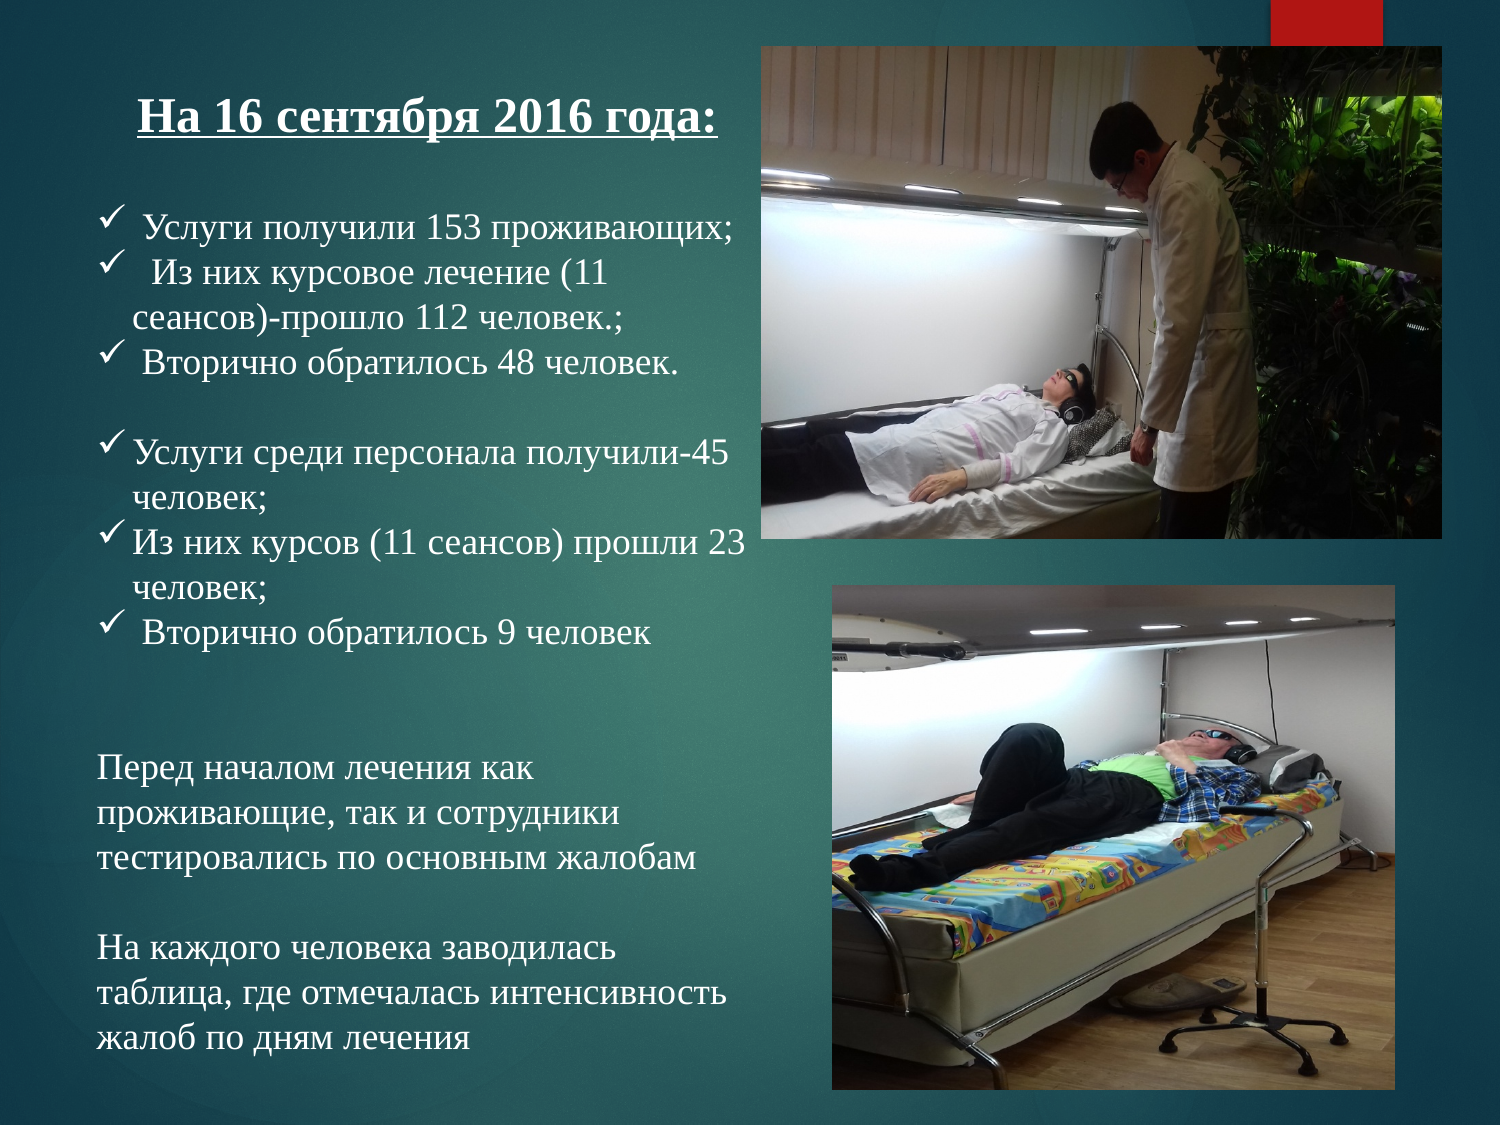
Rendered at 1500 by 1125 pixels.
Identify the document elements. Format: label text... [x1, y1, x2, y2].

picture [831, 585, 1395, 1091]
text_box На 16 сентября 2016 года: Услуги получили 153 проживающих; Из них курсовое лечение (11 сеансов)-прошло 112 человек.; Вторично обратилось 48 человек. Услуги среди персонала получили-45 человек; Из них курсов (11 сеансов) прошли 23 человек; Вторично обратилось 9 человек Перед началом лечения как проживающие, так и сотрудники тестировались по основным жалобам На каждого человека заводилась таблица, где отмечалась интенсивность жалоб по дням лечения [81, 35, 774, 1125]
picture [761, 46, 1442, 540]
